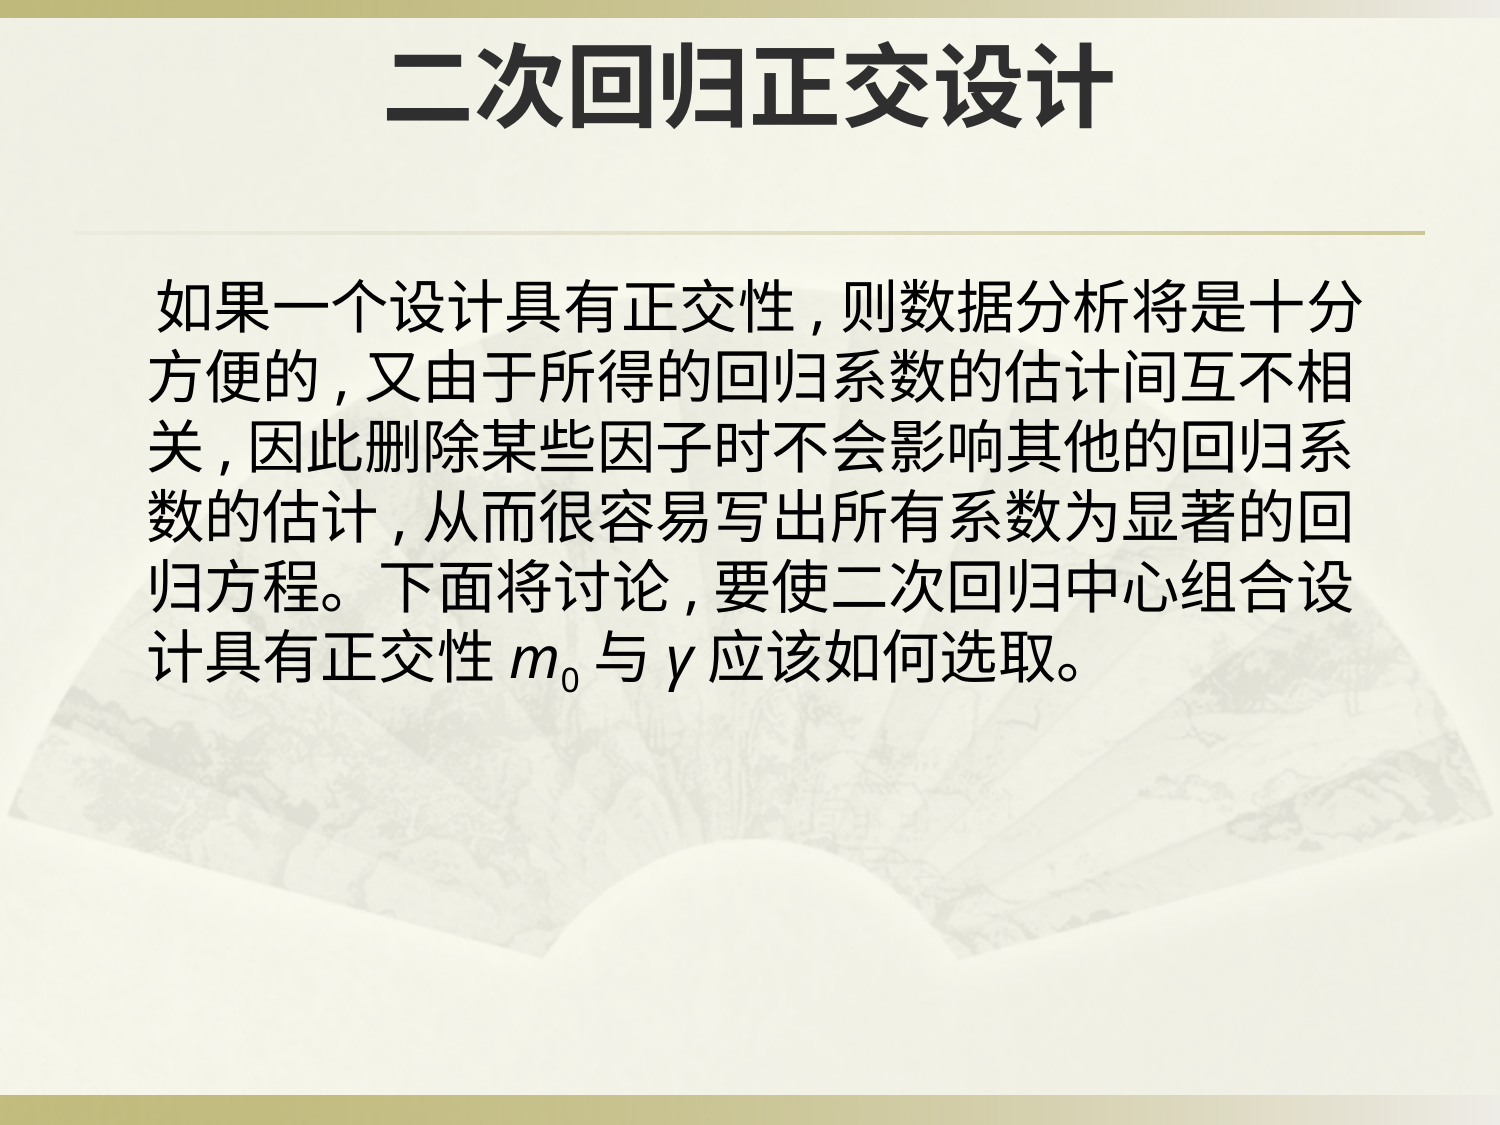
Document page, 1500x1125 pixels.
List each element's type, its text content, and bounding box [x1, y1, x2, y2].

title 二次回归正交设计 [75, 45, 1425, 233]
list 如果一个设计具有正交性,则数据分析将是十分方便的,又由于所得的回归系数的估计间互不相关,因此删除某些因子时不会影响其他的回归系数的估计,从而很容易写出所有系数为显著的回归方程。下面将讨论,要使二次回归中心组合设计具有正交性m0与γ应该如何选取。 [75, 262, 1425, 1032]
